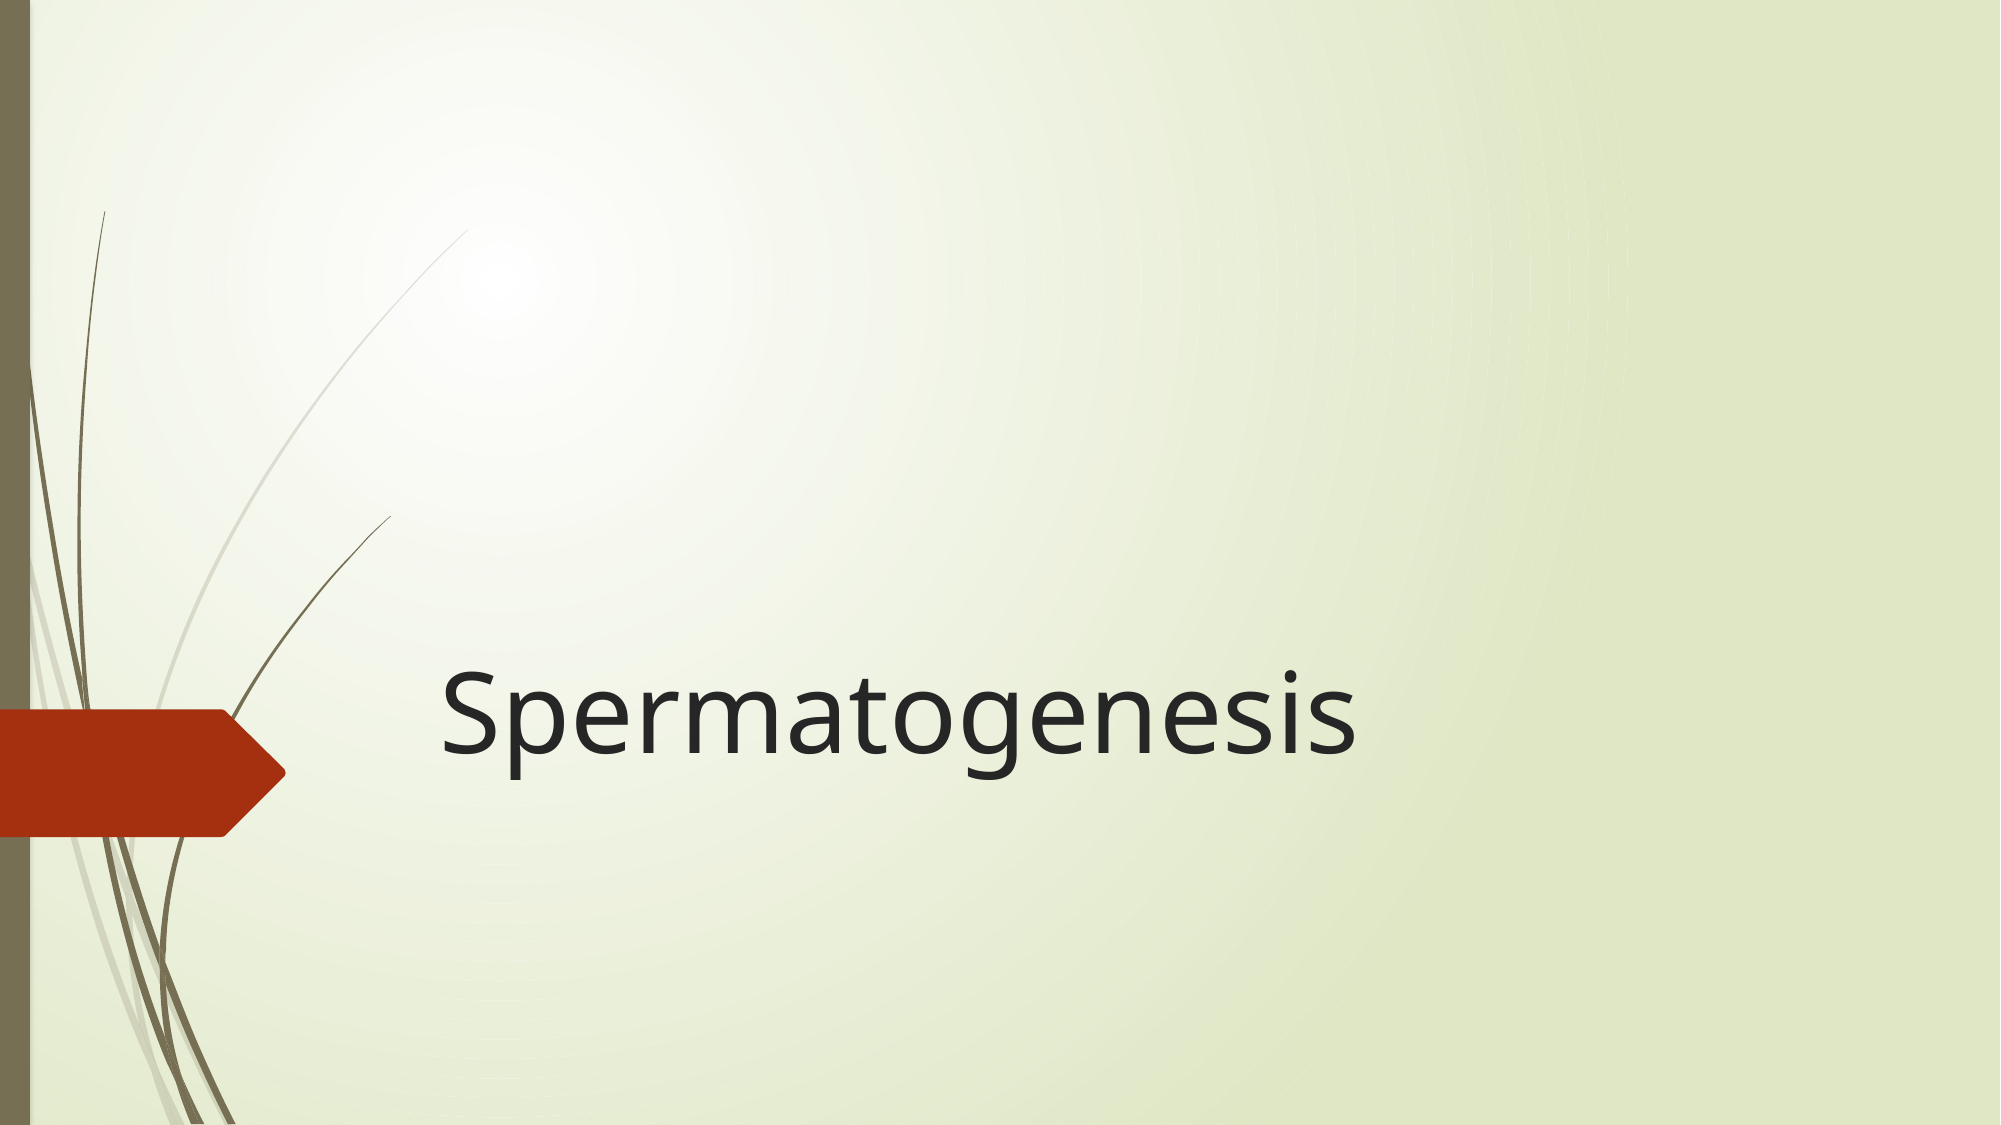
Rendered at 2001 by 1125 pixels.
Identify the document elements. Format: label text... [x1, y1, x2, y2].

title Spermatogenesis [424, 412, 1888, 784]
